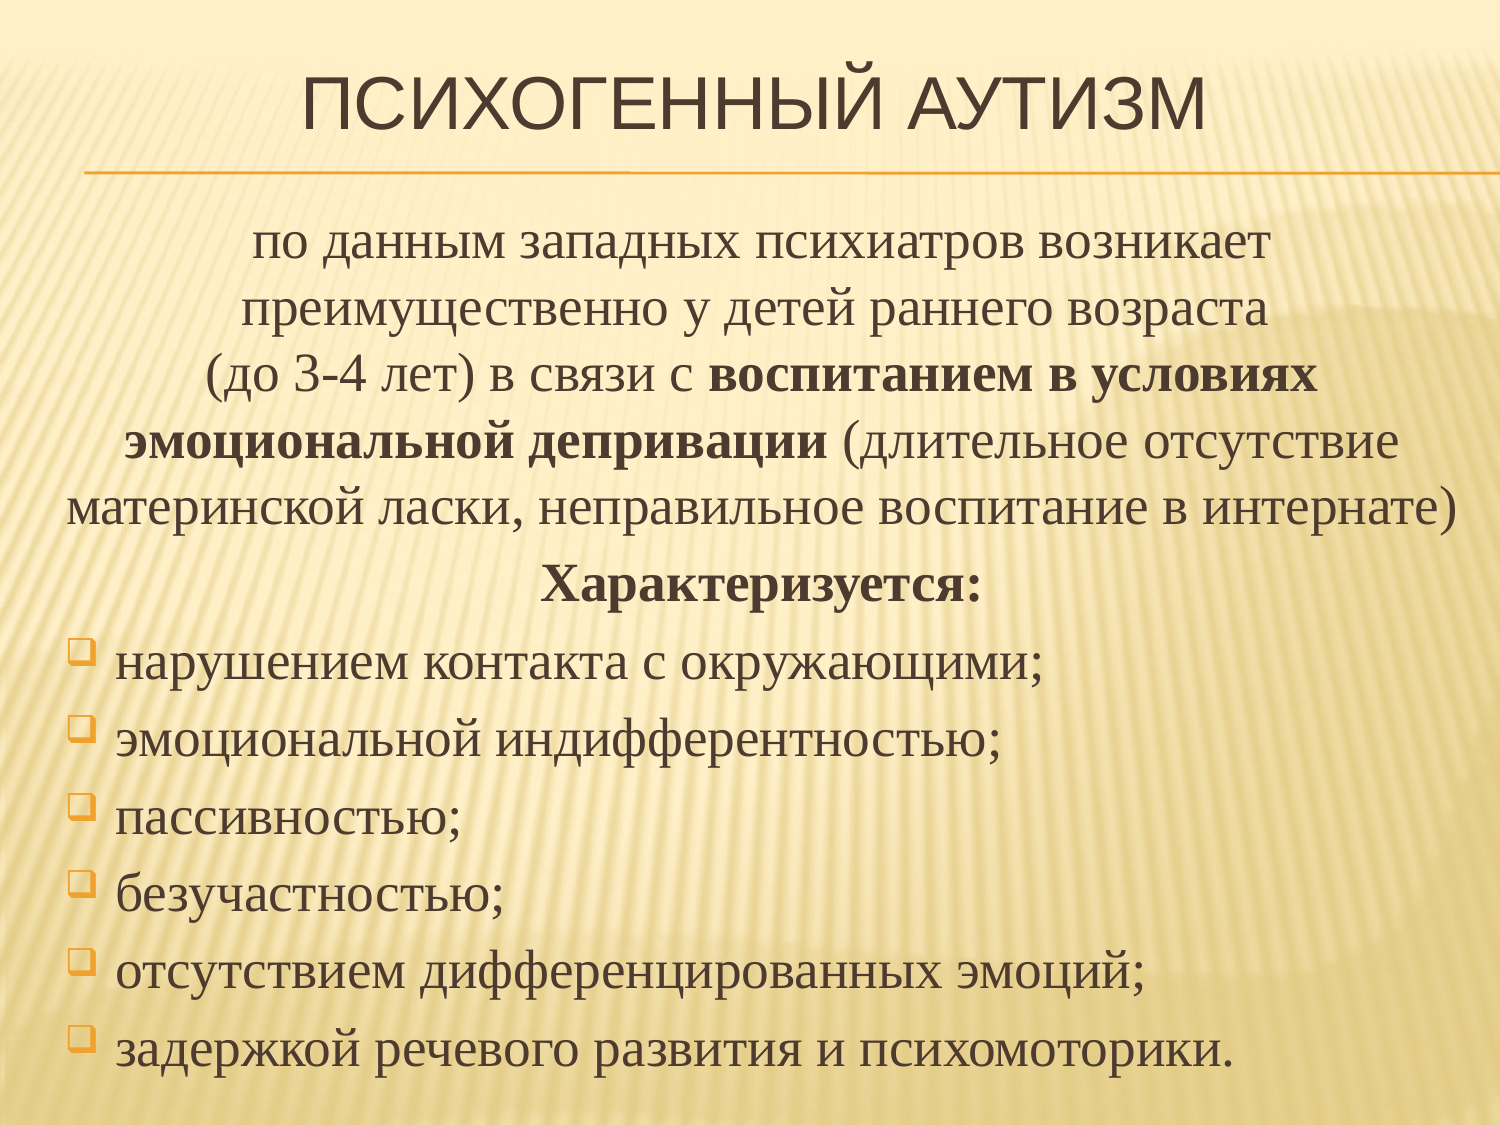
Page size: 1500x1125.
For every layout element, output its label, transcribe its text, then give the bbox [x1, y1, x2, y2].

title Психогенный аутизм [53, 30, 1479, 169]
list по данным западных психиатров возникает преимущественно у детей раннего возраста (до 3-4 лет) в связи с воспитанием в условиях эмоциональной депривации (длительное отсутствие материнской ласки, неправильное воспитание в интернате) Характеризуется: нарушением контакта с окружающими; эмоциональной индифферентностью; пассивностью; безучастностью; отсутствием дифференцированных эмоций; задержкой речевого развития и психомоторики. [50, 196, 1475, 1125]
